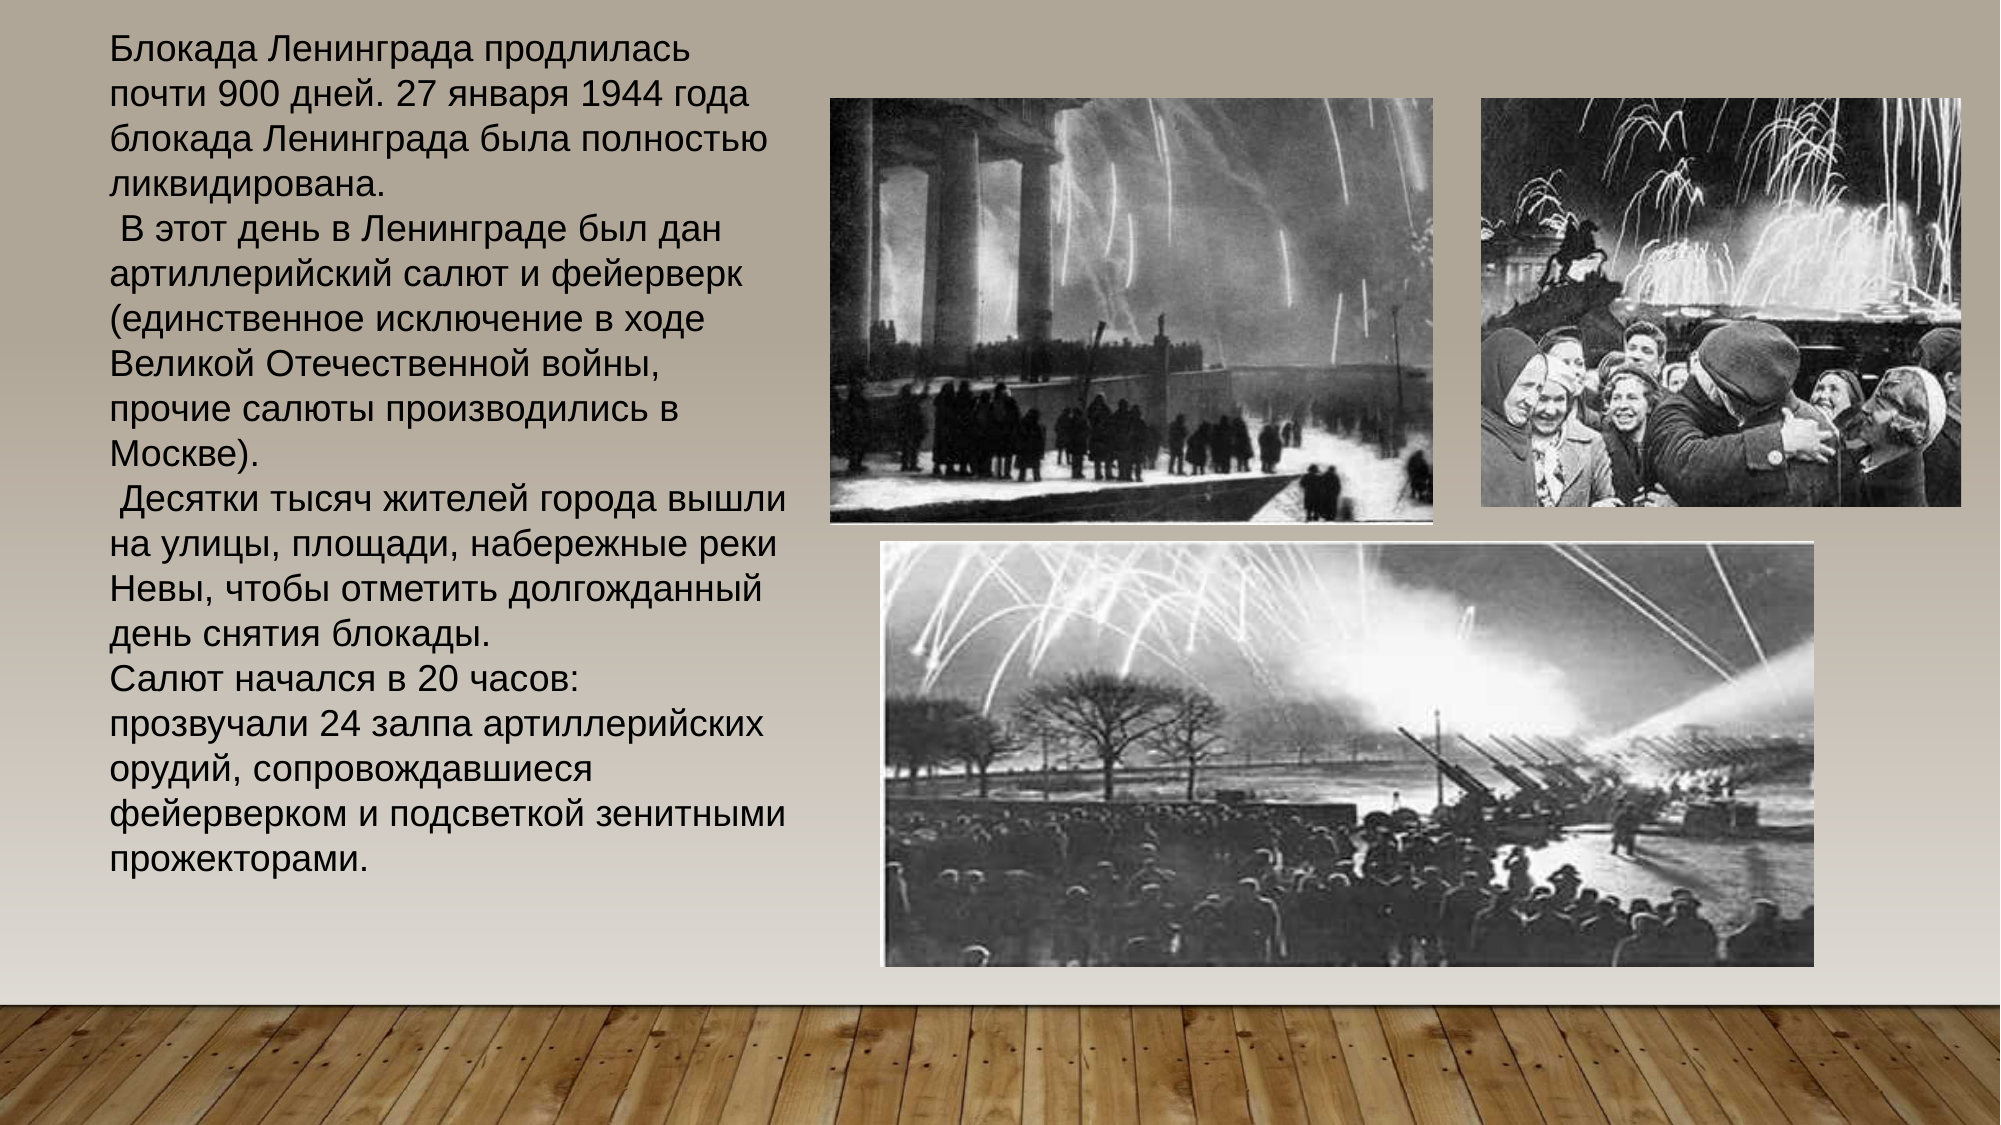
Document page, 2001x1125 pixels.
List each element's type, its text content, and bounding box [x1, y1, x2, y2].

picture [879, 541, 1814, 968]
picture [0, 1005, 2000, 1125]
picture [1480, 98, 1962, 508]
picture [830, 98, 1434, 525]
text_box Блокада Ленинграда продлилась почти 900 дней. 27 января 1944 года блокада Ленинграда была полностью ликвидирована. В этот день в Ленинграде был дан артиллерийский салют и фейерверк (единственное исключение в ходе Великой Отечественной войны, прочие салюты производились в Москве). Десятки тысяч жителей города вышли на улицы, площади, набережные реки Невы, чтобы отметить долгожданный день снятия блокады. Салют начался в 20 часов: прозвучали 24 залпа артиллерийских орудий, сопровождавшиеся фейерверком и подсветкой зенитными прожекторами. [94, 16, 806, 887]
